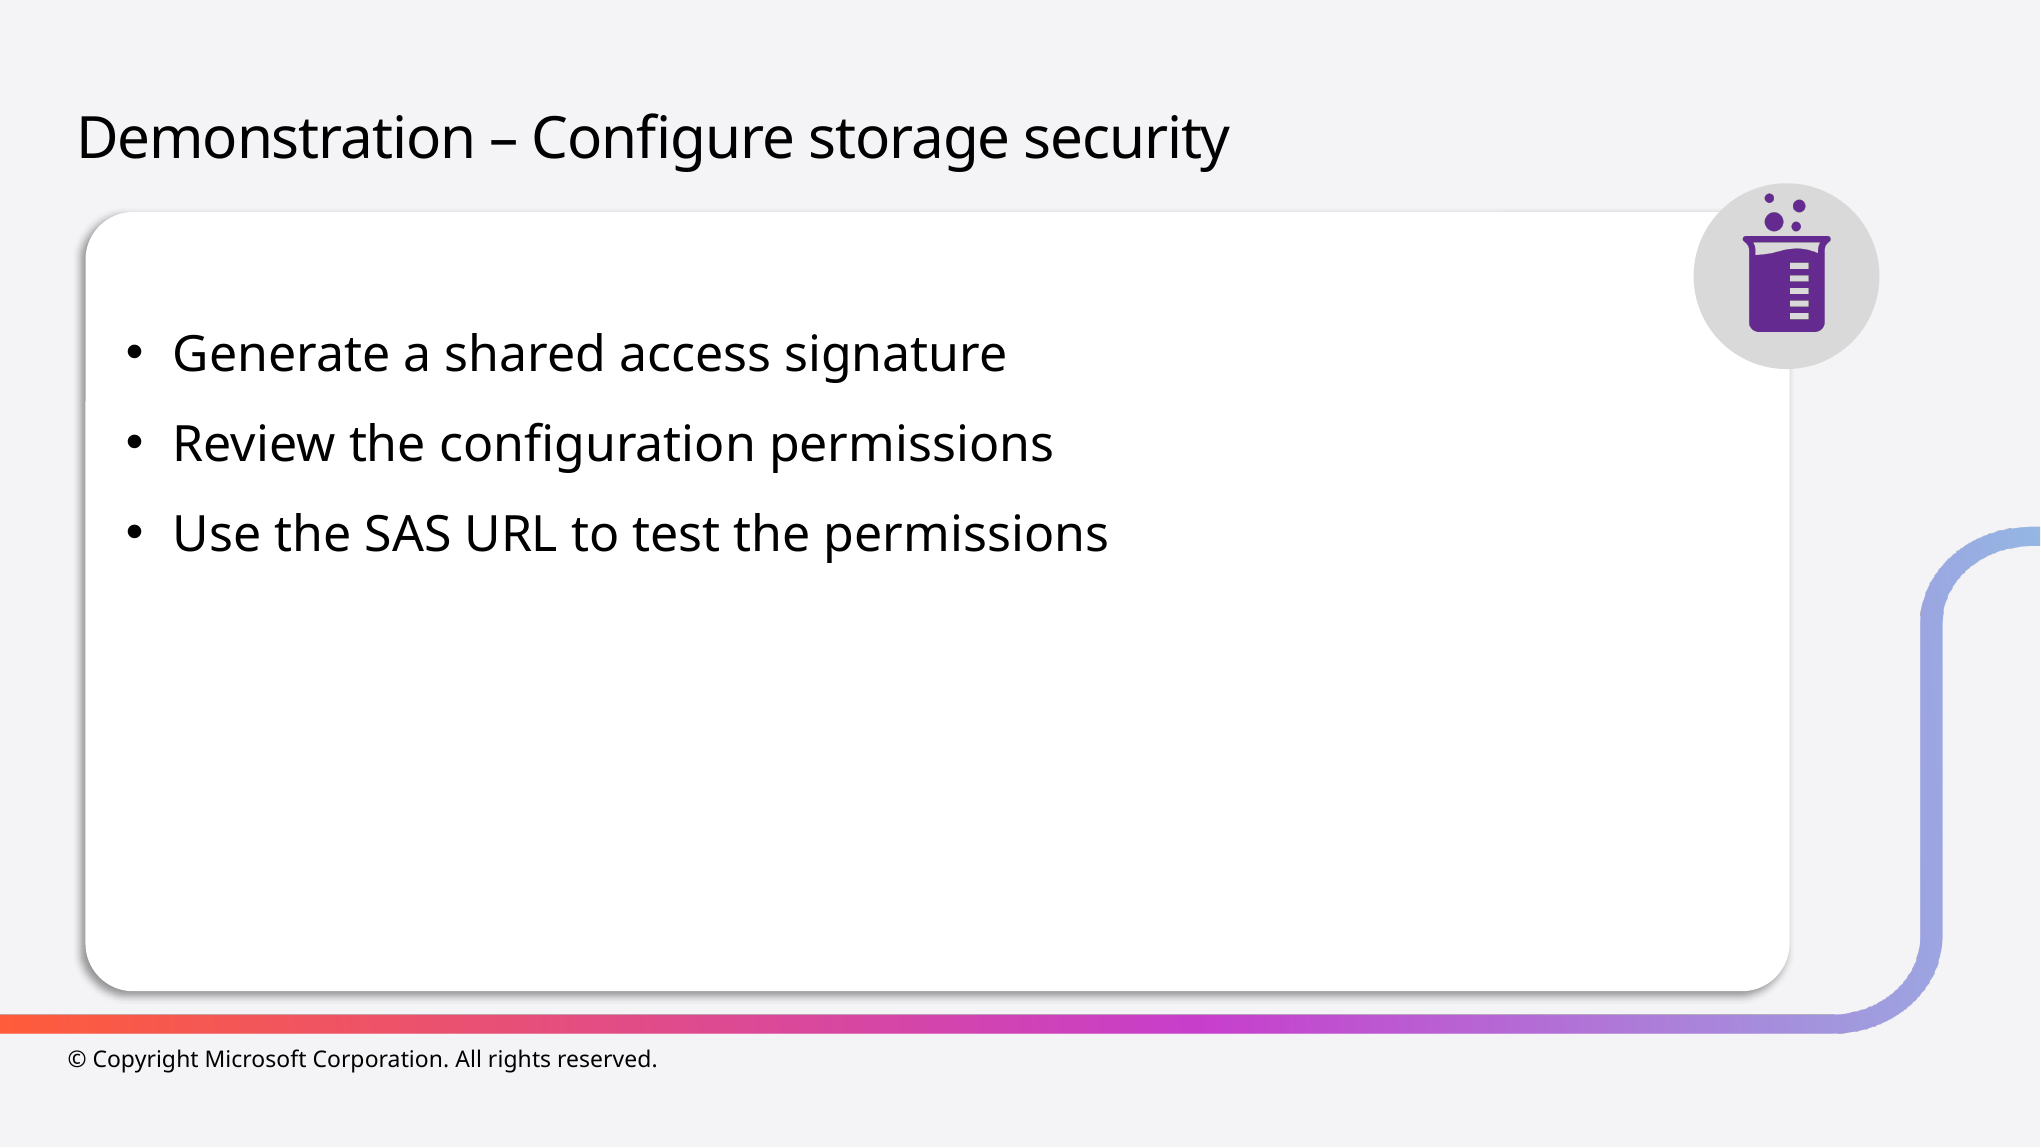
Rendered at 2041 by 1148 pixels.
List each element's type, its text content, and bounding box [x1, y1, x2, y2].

picture [0, 526, 2041, 1034]
picture [1711, 230, 1862, 338]
title Demonstration – Configure storage security [76, 93, 1968, 230]
text_box Generate a shared access signature Review the configuration permissions Use the SAS URL to test the permissions [111, 283, 1199, 569]
